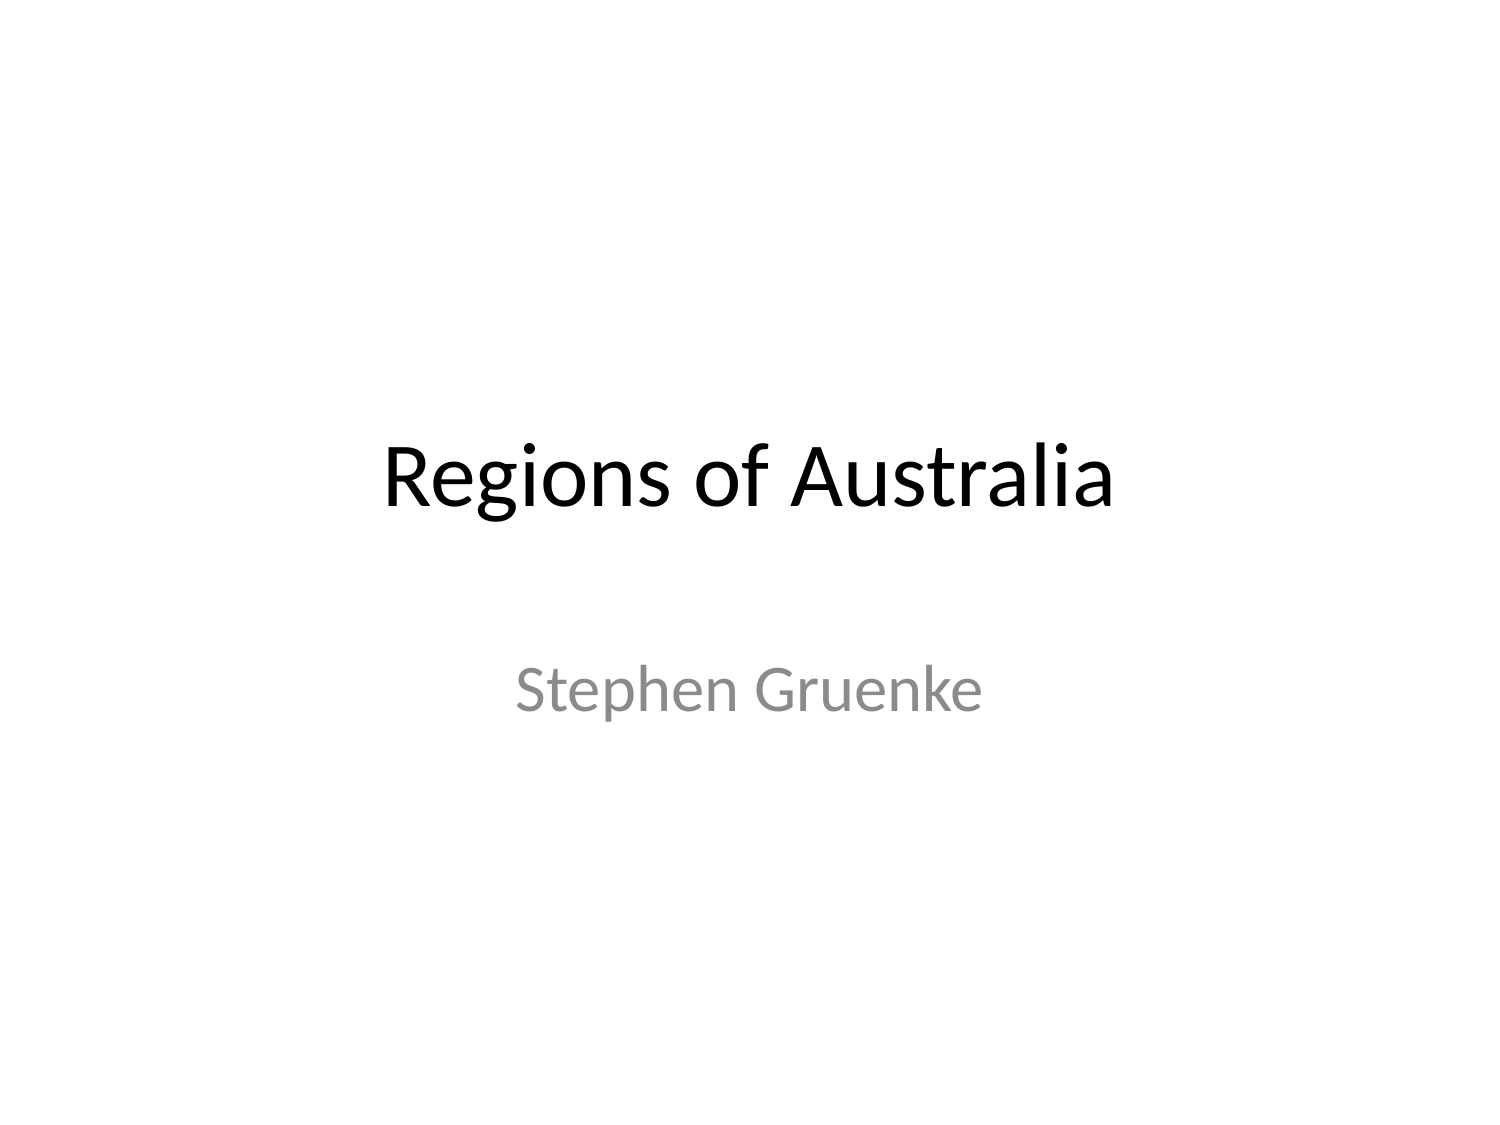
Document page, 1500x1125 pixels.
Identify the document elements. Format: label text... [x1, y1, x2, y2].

title Regions of Australia [112, 349, 1388, 591]
subtitle Stephen Gruenke [225, 637, 1275, 925]
